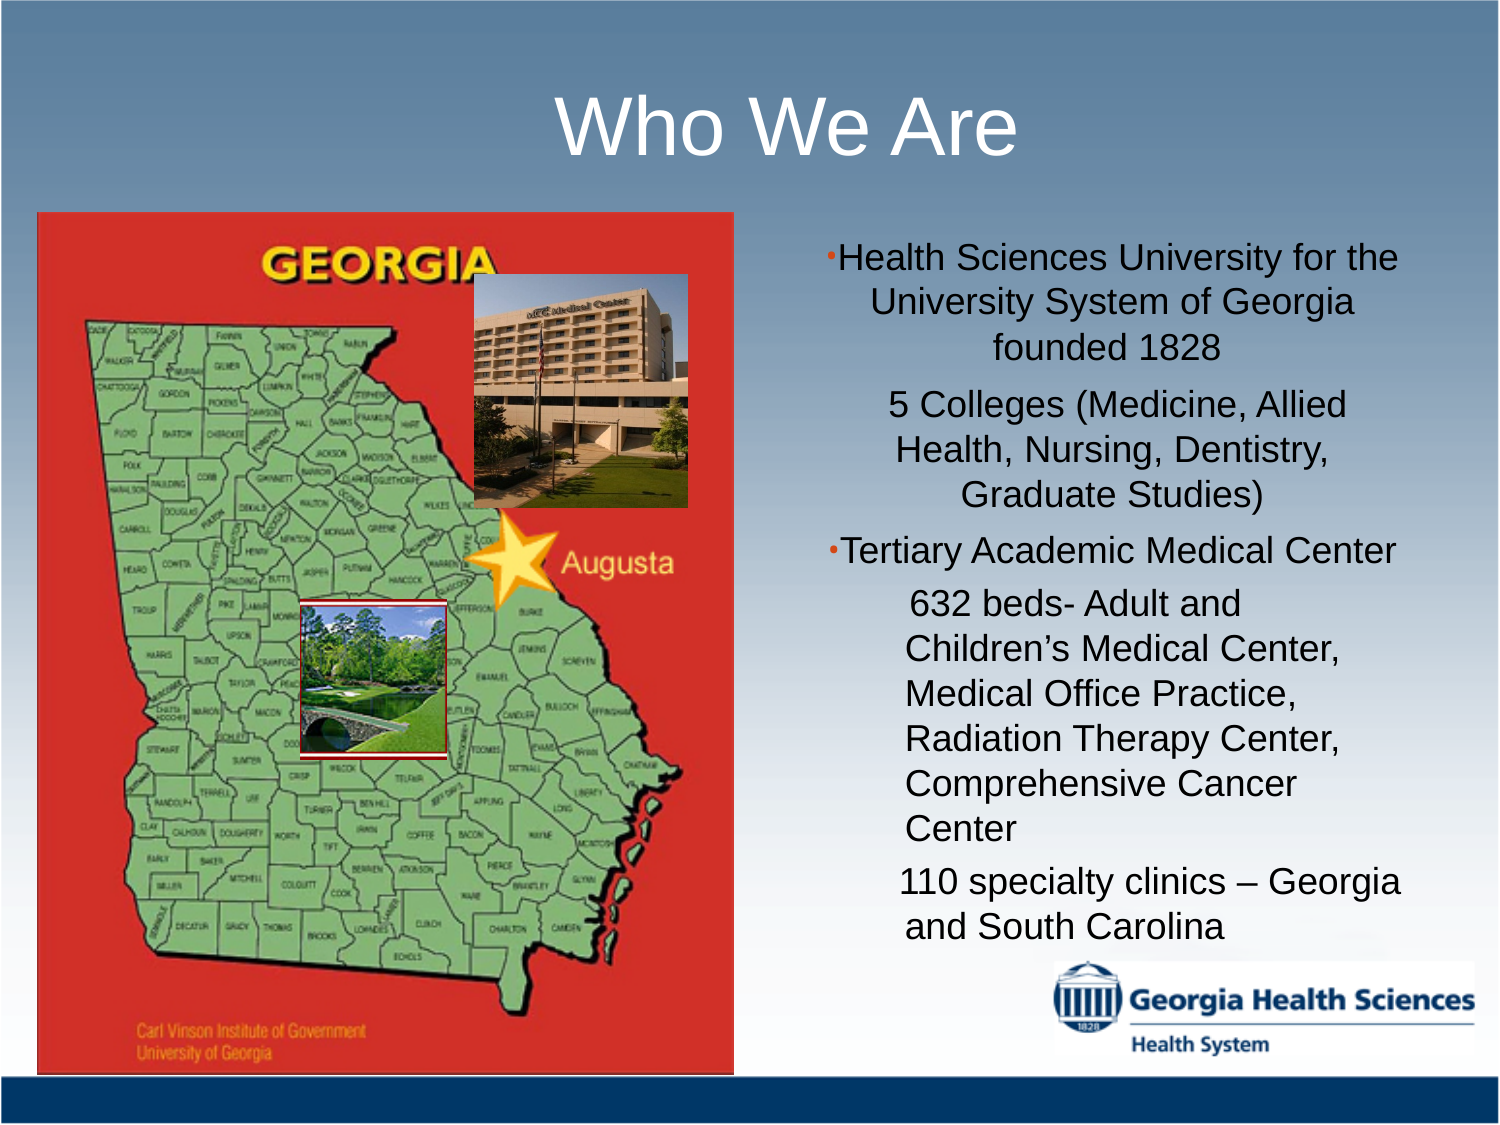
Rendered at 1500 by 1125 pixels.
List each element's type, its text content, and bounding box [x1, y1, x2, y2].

picture [0, 0, 1500, 1125]
list Health Sciences University for the University System of Georgia founded 1828 5 Colleges (Medicine, Allied Health, Nursing, Dentistry, Graduate Studies) Tertiary Academic Medical Center 632 beds- Adult and Children’s Medical Center, Medical Office Practice, Radiation Therapy Center, Comprehensive Cancer Center 110 specialty clinics – Georgia and South Carolina [799, 224, 1426, 976]
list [37, 212, 735, 1076]
title Who We Are [149, 44, 1426, 188]
